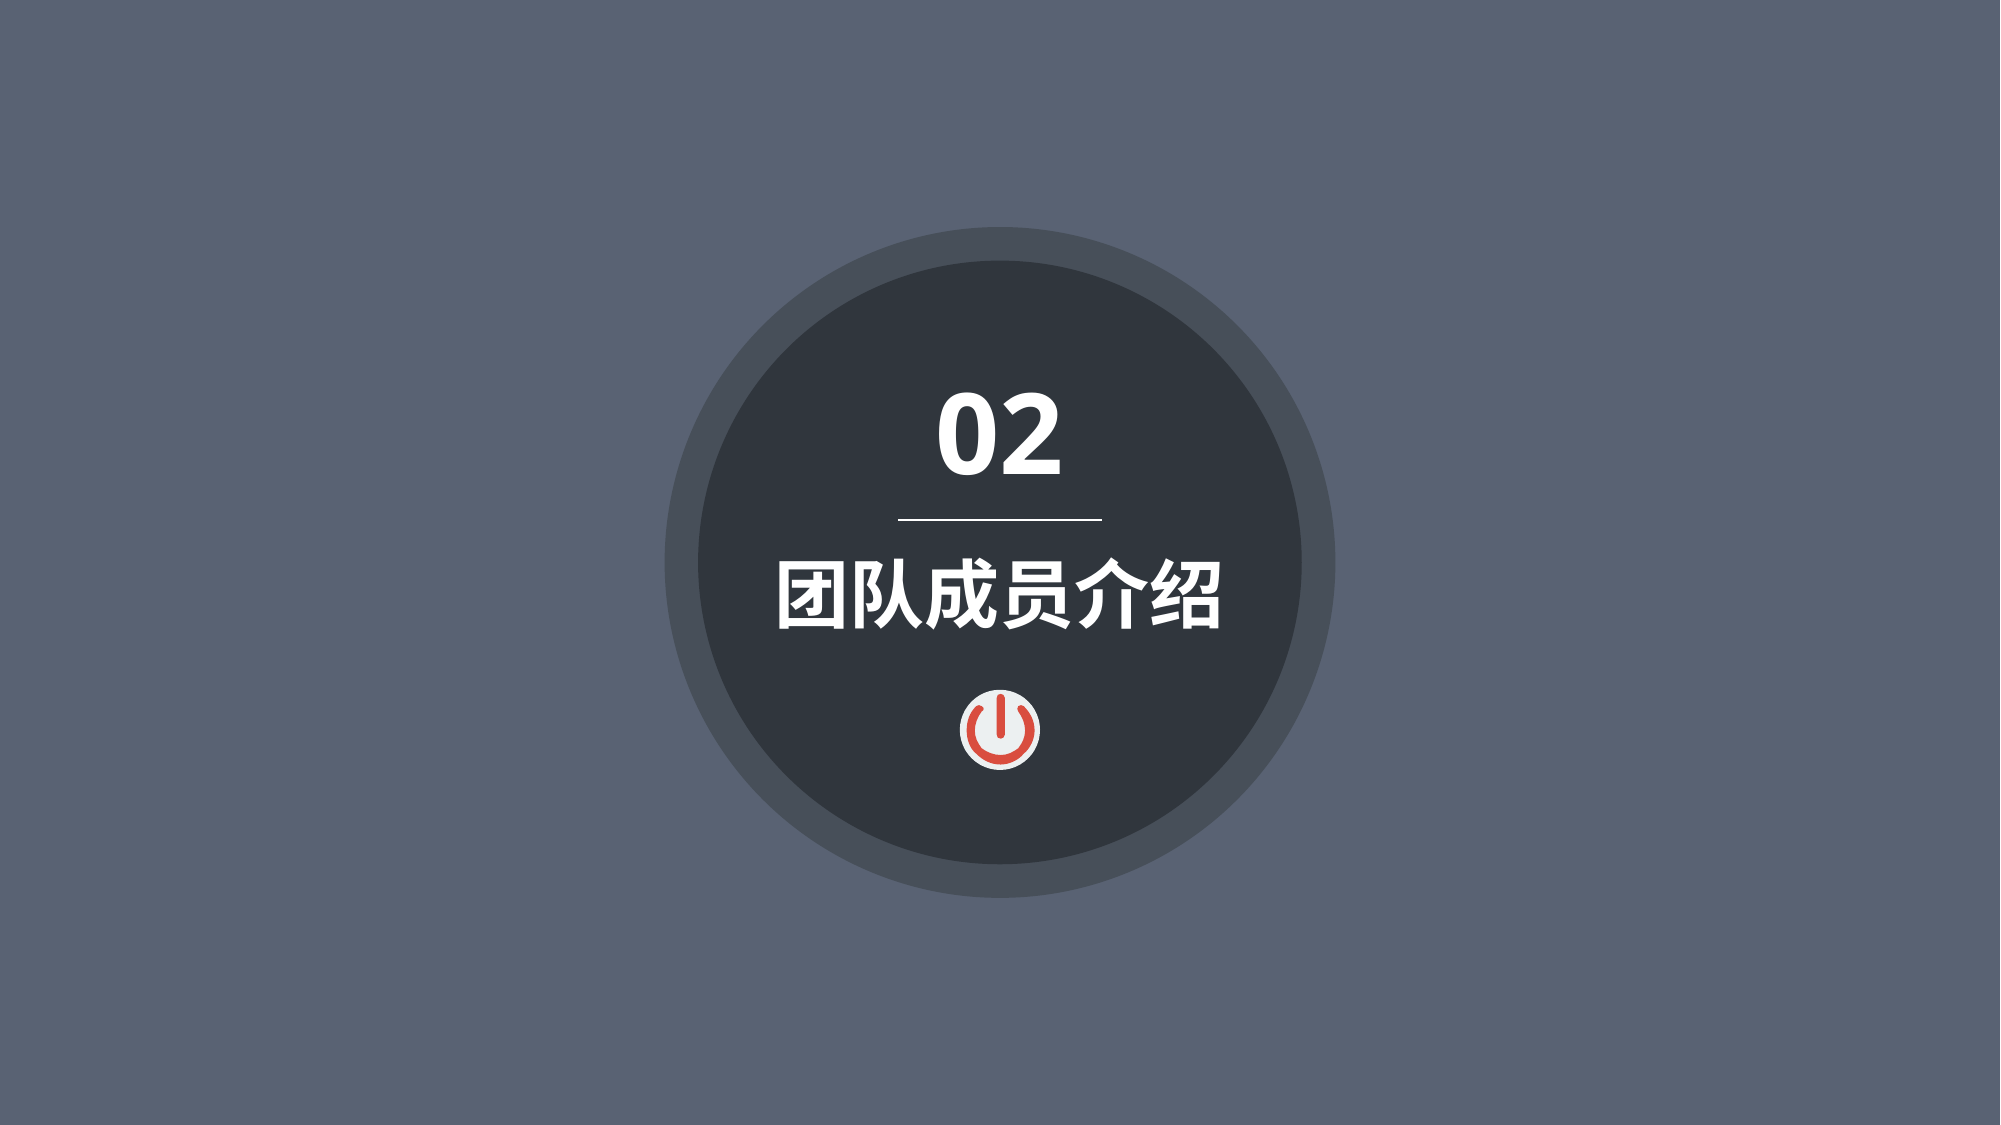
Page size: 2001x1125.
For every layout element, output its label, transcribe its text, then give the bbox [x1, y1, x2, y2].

text_box [698, 355, 1302, 611]
text_box [781, 260, 1219, 354]
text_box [959, 689, 1041, 771]
text_box [709, 646, 1290, 865]
text_box 团队成员介绍 [702, 540, 1298, 646]
text_box [664, 227, 1336, 898]
text_box 02 [779, 354, 1220, 505]
